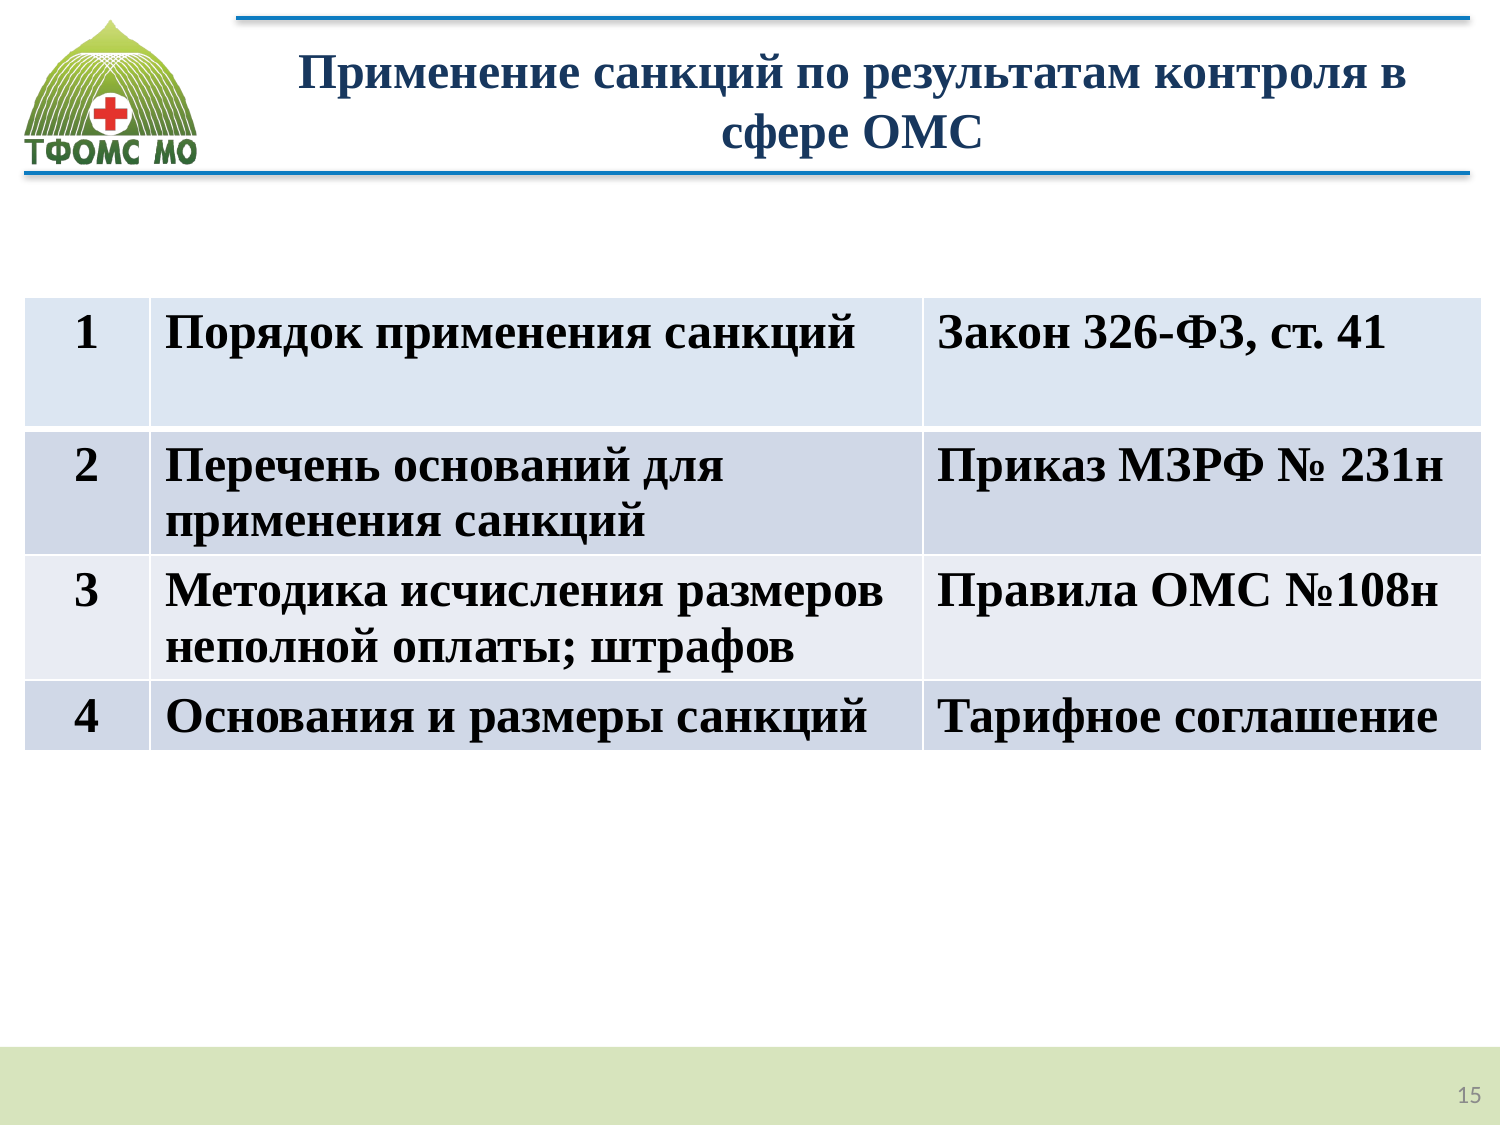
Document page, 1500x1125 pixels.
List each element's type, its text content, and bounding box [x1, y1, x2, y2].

table_header 1 [25, 298, 149, 426]
table_cell Приказ МЗРФ № 231н [924, 432, 1481, 554]
table_cell 4 [25, 681, 149, 750]
table_cell 3 [25, 556, 149, 679]
text_box Применение санкций по результатам контроля в сфере ОМС [236, 30, 1471, 166]
table_cell Перечень оснований для применения санкций [151, 432, 922, 554]
table_cell Основания и размеры санкций [151, 681, 922, 750]
table_cell Правила ОМС №108н [924, 556, 1481, 679]
picture [23, 16, 197, 165]
table_header Порядок применения санкций [151, 298, 922, 426]
table_cell Методика исчисления размеров неполной оплаты; штрафов [151, 556, 922, 679]
slide_number 15 [1147, 1063, 1498, 1124]
table_header Закон 326-ФЗ, ст. 41 [924, 298, 1481, 426]
table_cell 2 [25, 432, 149, 554]
text_box [0, 1045, 1500, 1125]
table_cell Тарифное соглашение [924, 681, 1481, 750]
